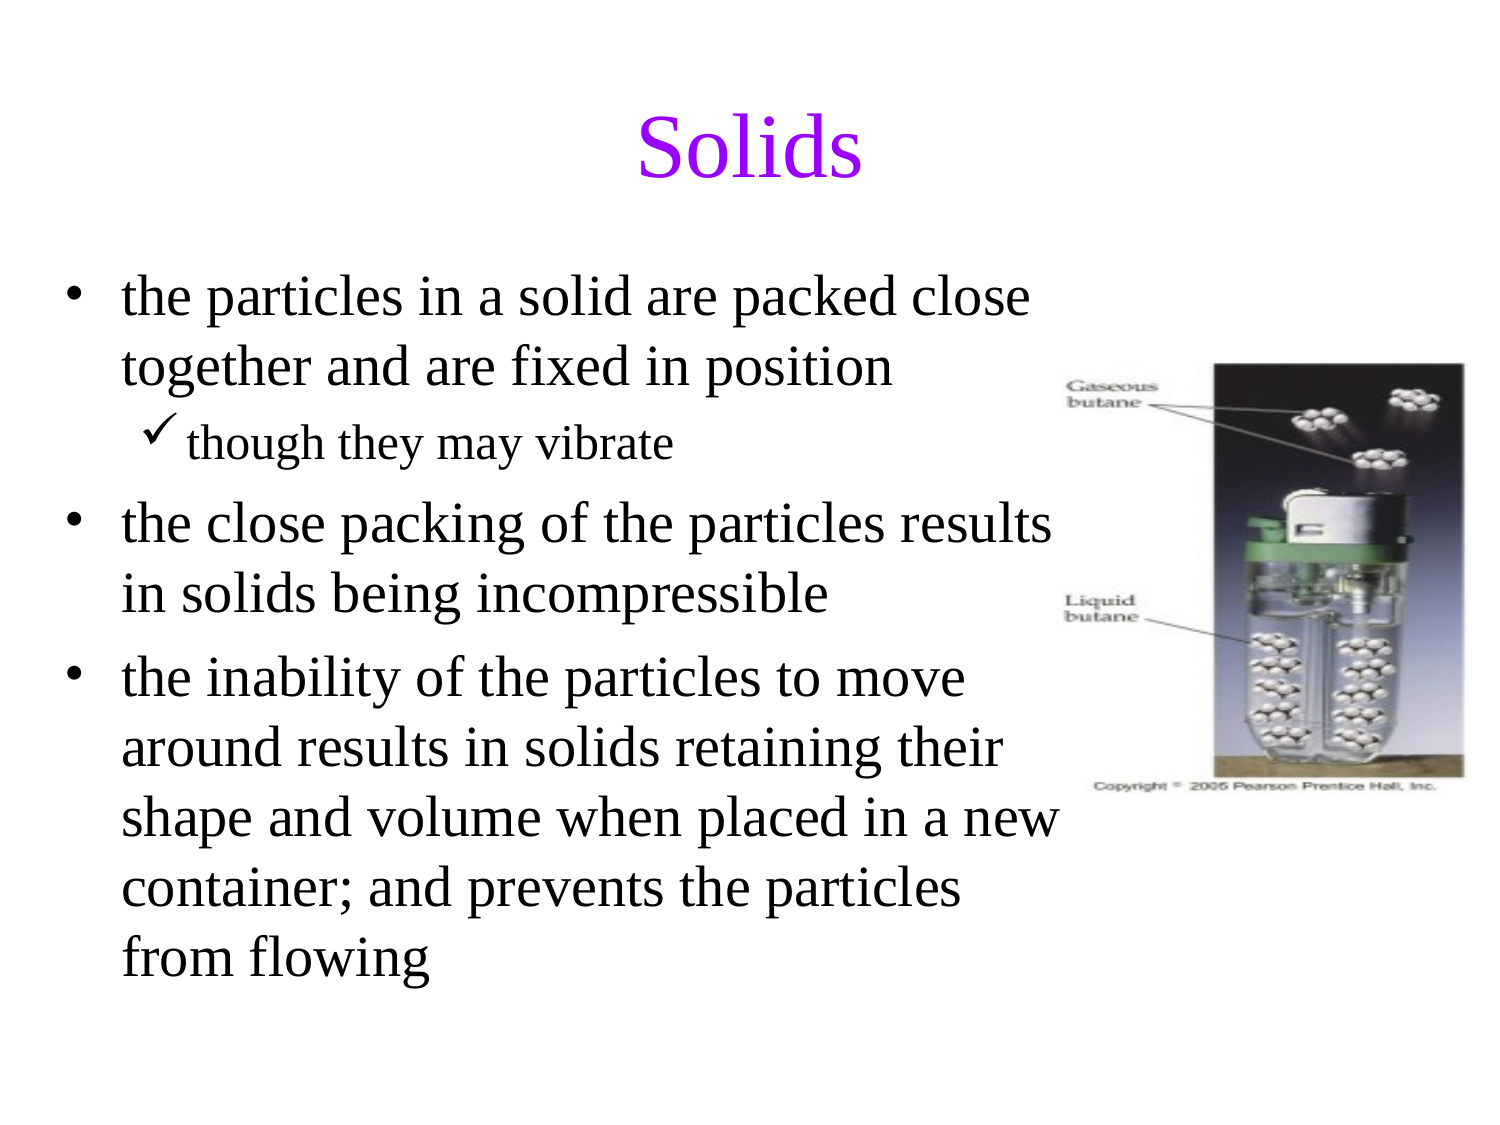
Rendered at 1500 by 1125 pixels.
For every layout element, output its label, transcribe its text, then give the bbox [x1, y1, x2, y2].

text_box the particles in a solid are packed close together and are fixed in position though they may vibrate the close packing of the particles results in solids being incompressible the inability of the particles to move around results in solids retaining their shape and volume when placed in a new container; and prevents the particles from flowing [49, 249, 1088, 1025]
picture [1062, 362, 1468, 794]
text_box Solids [112, 46, 1388, 235]
